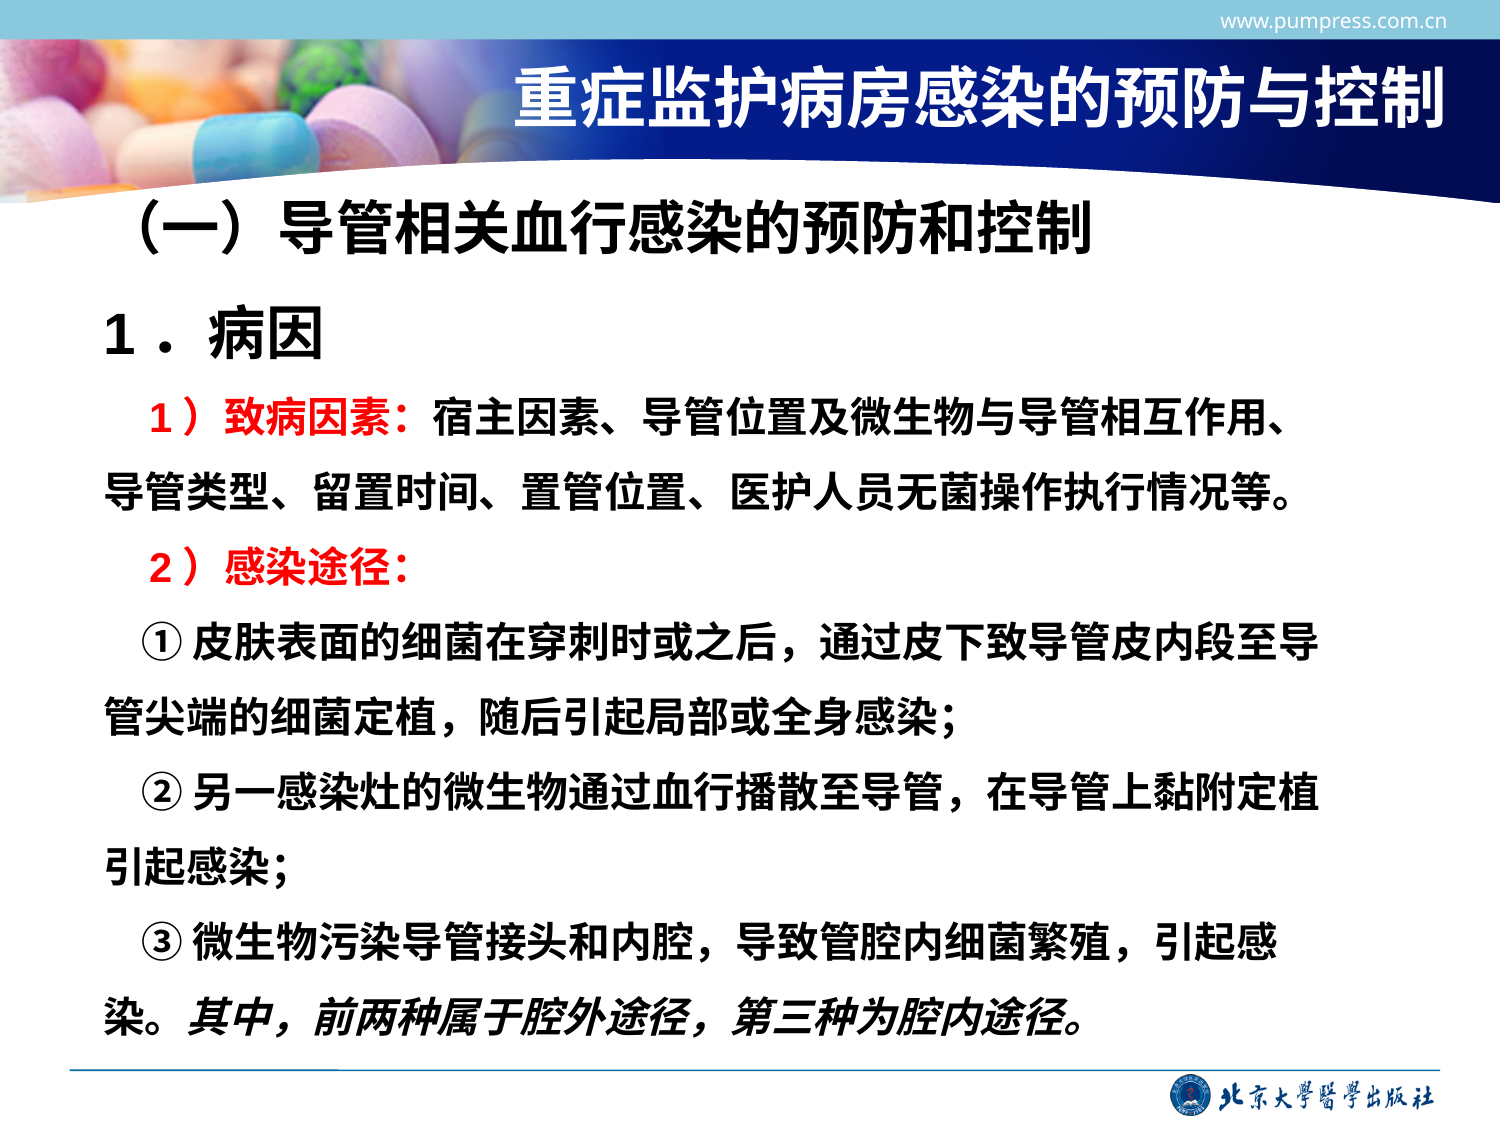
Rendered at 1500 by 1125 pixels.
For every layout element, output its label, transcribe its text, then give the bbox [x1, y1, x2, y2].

title 重症监护病房感染的预防与控制 [137, 50, 1463, 143]
slide_number www.pumpress.com.cn [1024, 0, 1463, 38]
picture [0, 40, 1500, 203]
picture [1170, 1074, 1436, 1118]
text_box （一）导管相关血行感染的预防和控制 1．病因 1）致病因素：宿主因素、导管位置及微生物与导管相互作用、导管类型、留置时间、置管位置、医护人员无菌操作执行情况等。 2）感染途径： ①皮肤表面的细菌在穿刺时或之后，通过皮下致导管皮内段至导管尖端的细菌定植，随后引起局部或全身感染； ②另一感染灶的微生物通过血行播散至导管，在导管上黏附定植引起感染； ③微生物污染导管接头和内腔，导致管腔内细菌繁殖，引起感染。其中，前两种属于腔外途径，第三种为腔内途径。 [88, 149, 1341, 1099]
picture [1182, 1099, 1197, 1106]
